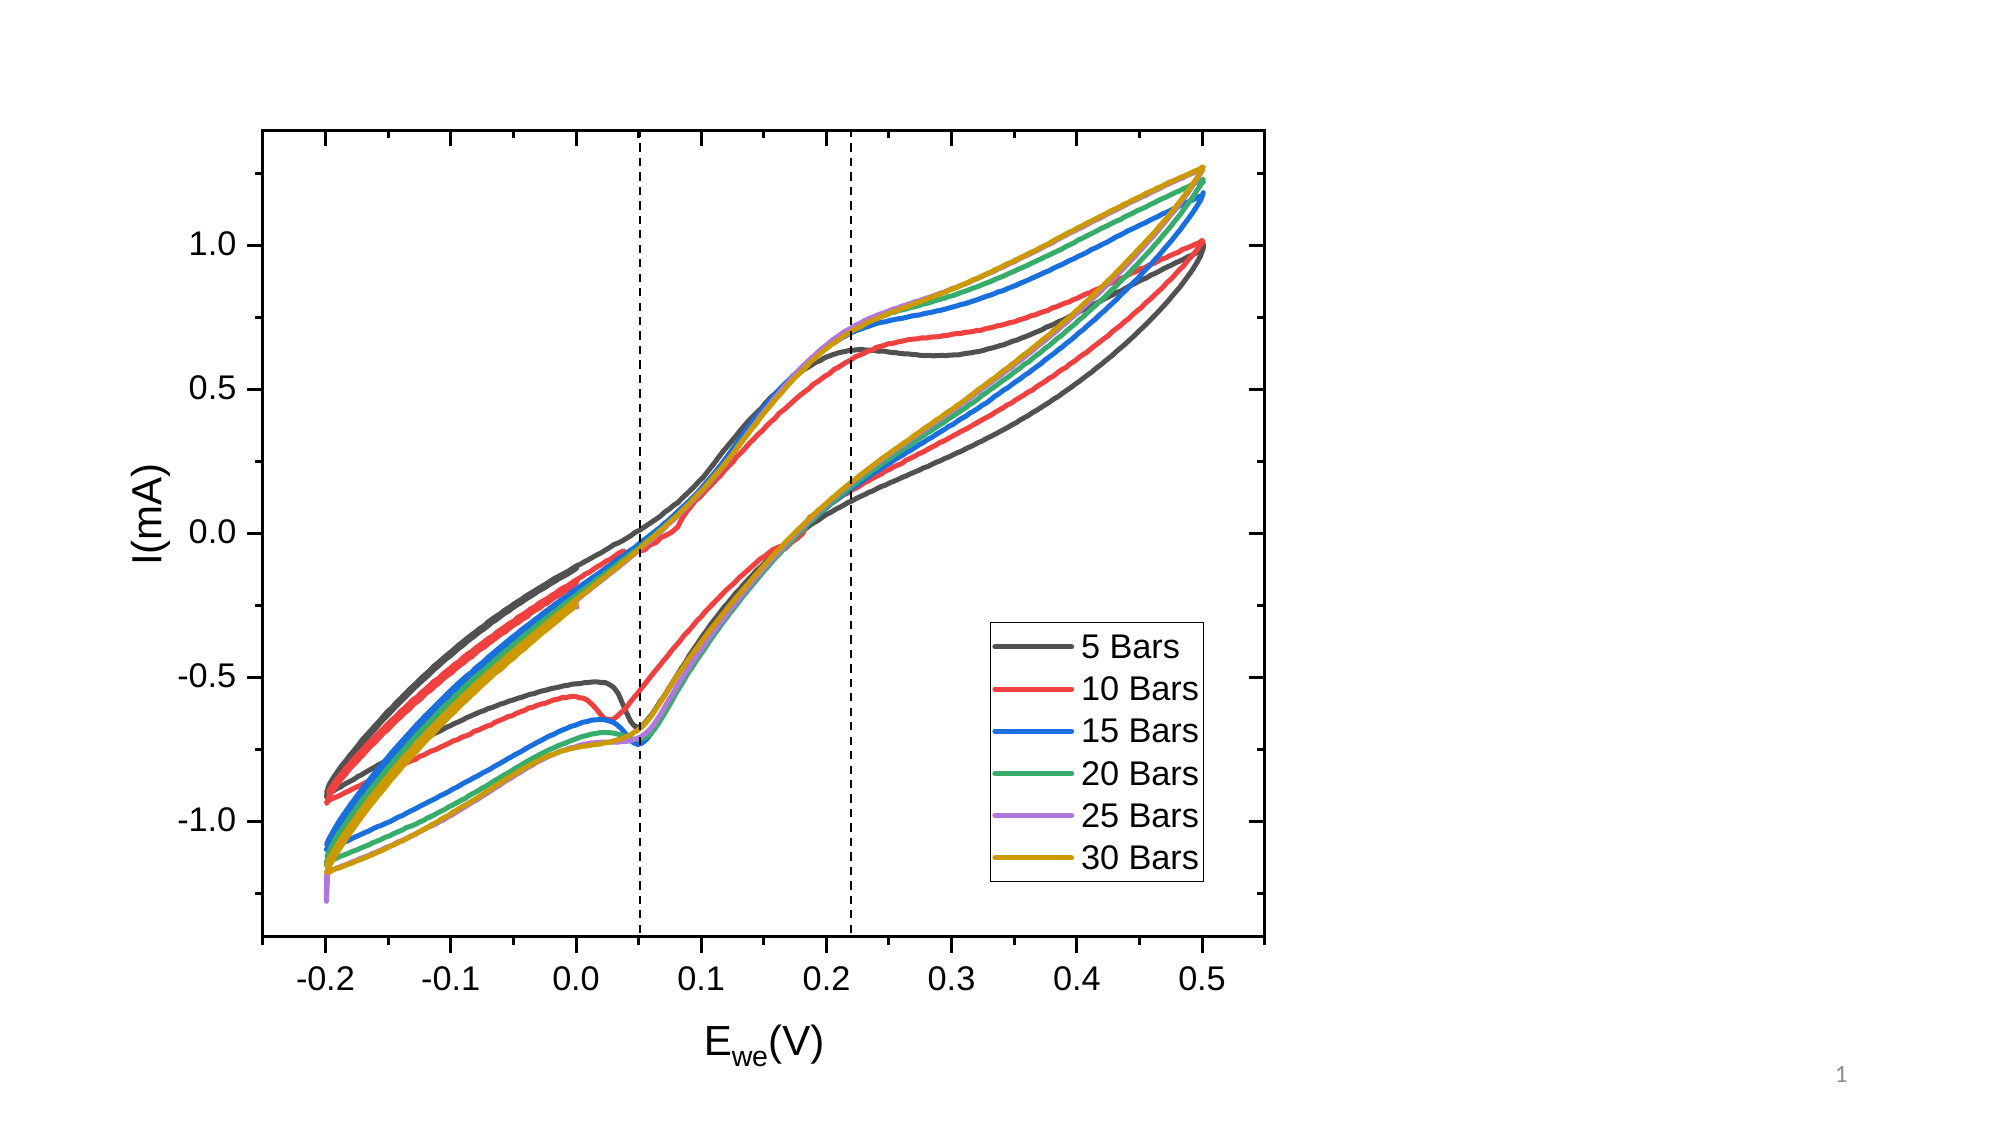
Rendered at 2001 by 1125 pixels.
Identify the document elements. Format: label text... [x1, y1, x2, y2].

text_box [0, 0, 1471, 1125]
slide_number 1 [1471, 1042, 1863, 1103]
